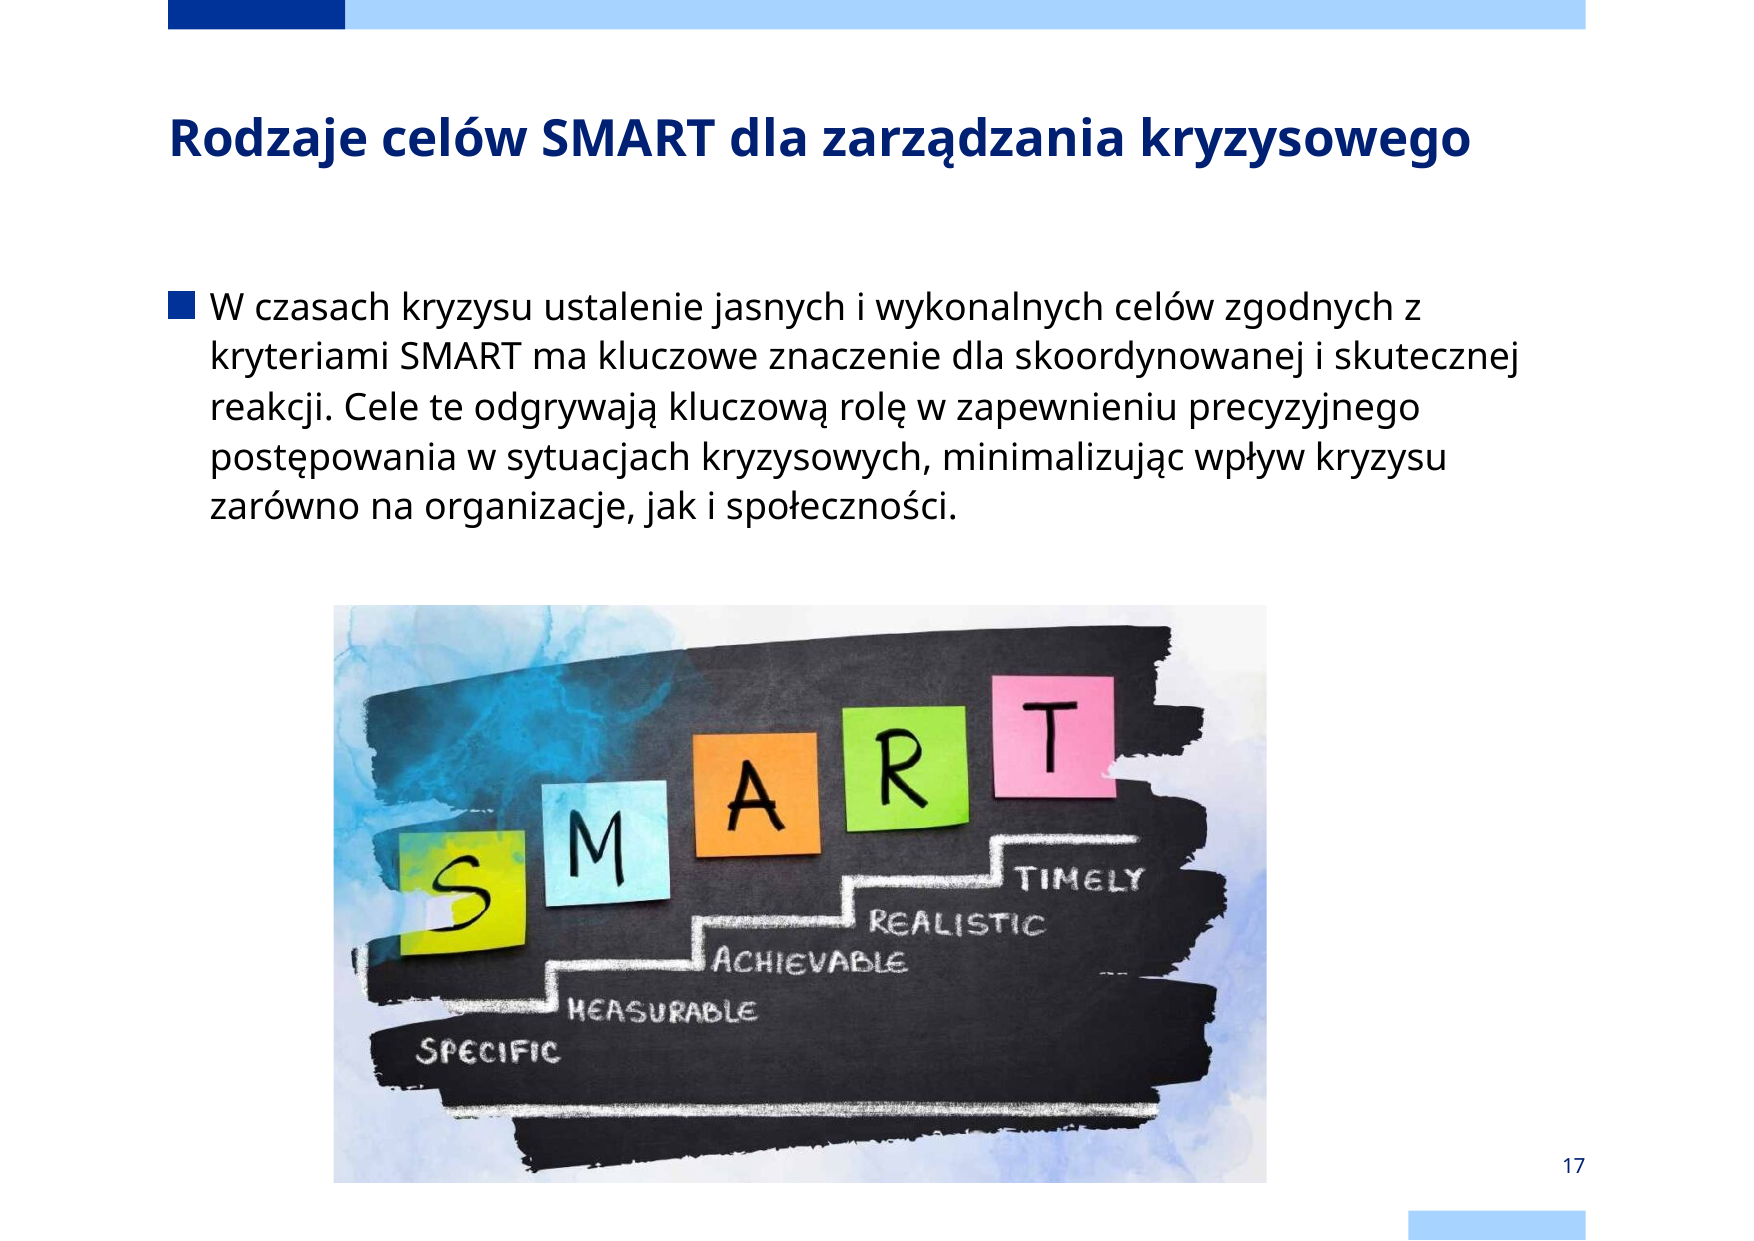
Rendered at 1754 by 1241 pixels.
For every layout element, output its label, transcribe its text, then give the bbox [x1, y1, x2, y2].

list W czasach kryzysu ustalenie jasnych i wykonalnych celów zgodnych z kryteriami SMART ma kluczowe znaczenie dla skoordynowanej i skutecznej reakcji. Cele te odgrywają kluczową rolę w zapewnieniu precyzyjnego postępowania w sytuacjach kryzysowych, minimalizując wpływ kryzysu zarówno na organizacje, jak i społeczności. [168, 277, 1586, 1046]
picture [333, 605, 1267, 1183]
picture [168, 291, 195, 319]
title Rodzaje celów SMART dla zarządzania kryzysowego [168, 100, 1586, 277]
slide_number 17 [1408, 1151, 1586, 1182]
